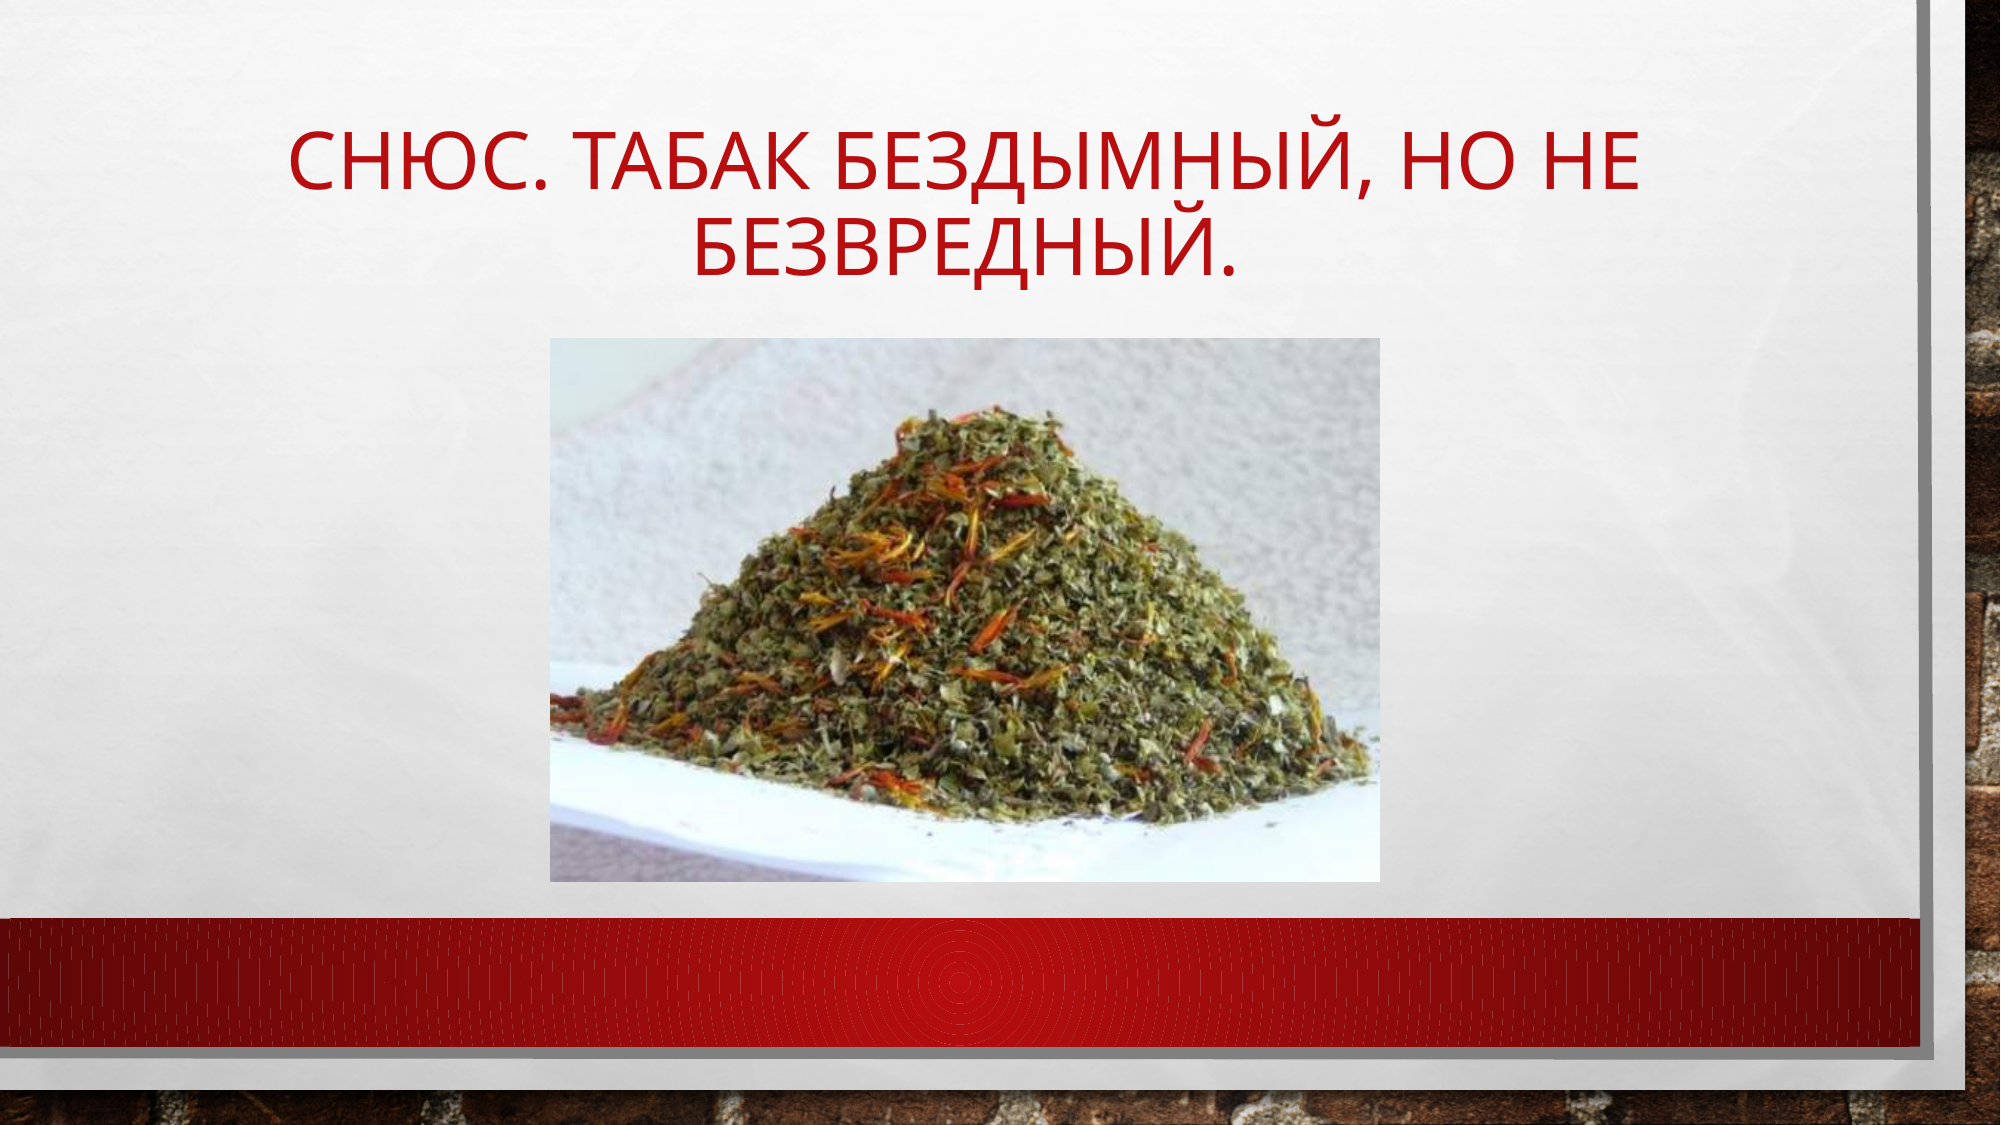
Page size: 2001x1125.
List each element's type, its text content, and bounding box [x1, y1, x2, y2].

title Снюс. Табак бездымный, но не безвредный. [112, 112, 1818, 302]
picture [0, 0, 2000, 1125]
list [550, 338, 1380, 883]
